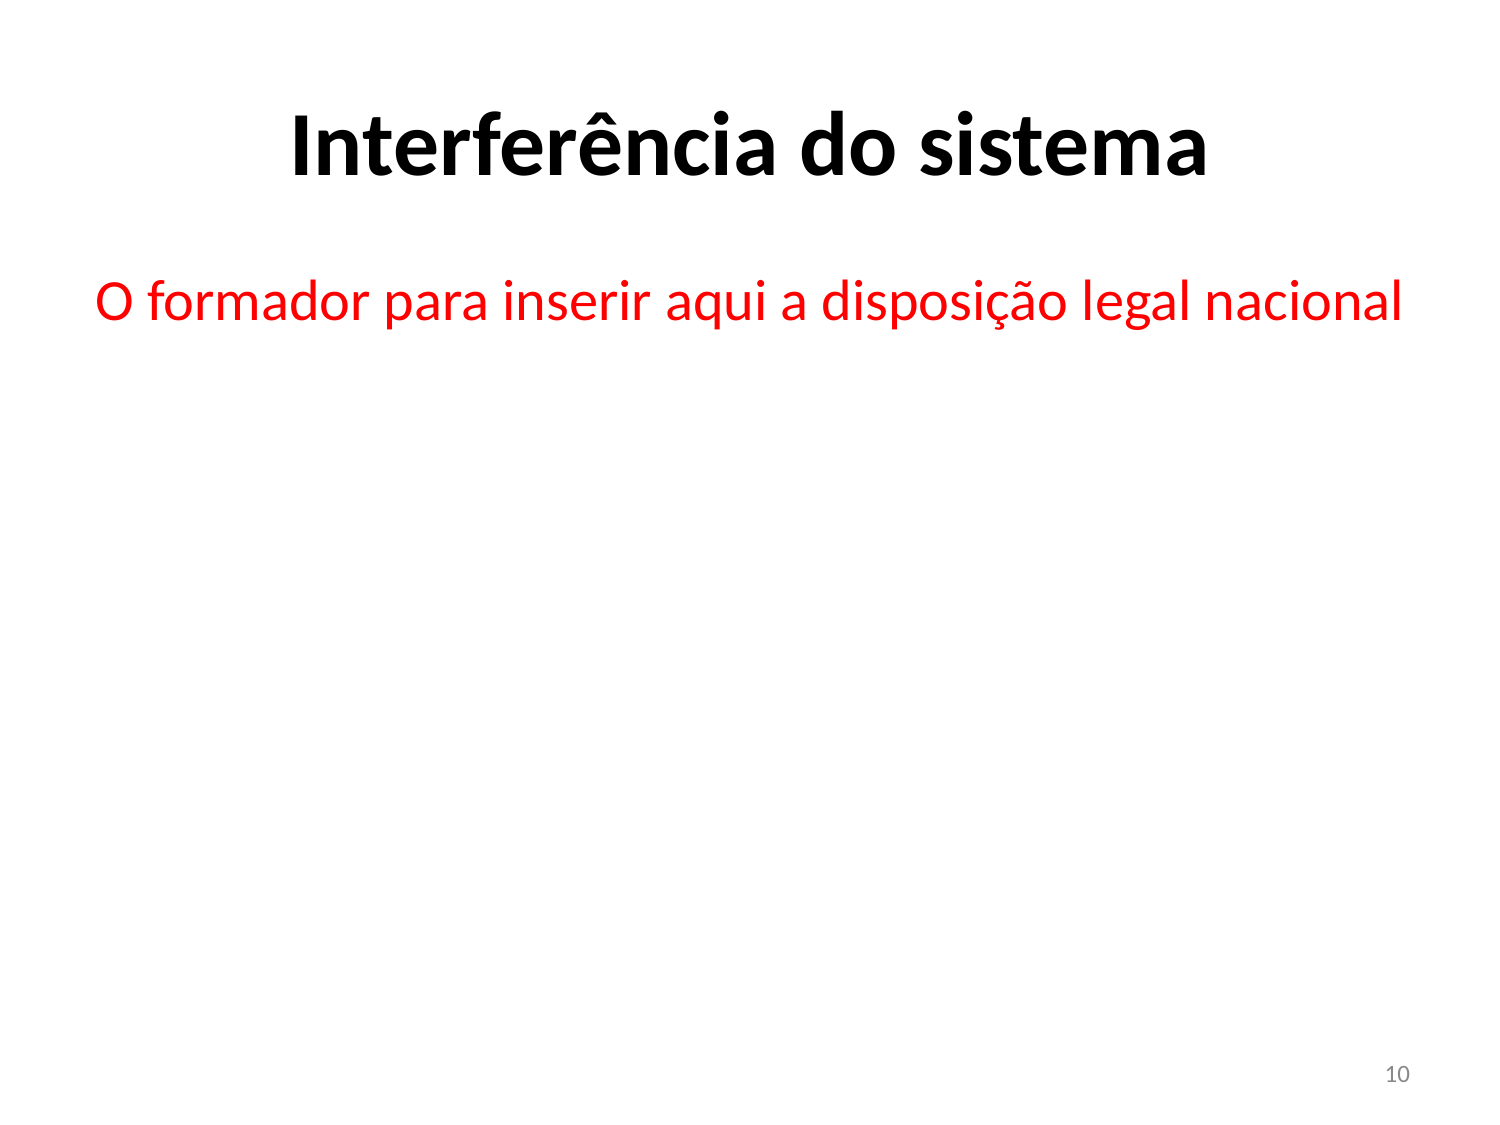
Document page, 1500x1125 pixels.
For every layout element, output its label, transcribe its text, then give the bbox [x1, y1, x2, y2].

title Interferência do sistema [75, 45, 1425, 233]
list O formador para inserir aqui a disposição legal nacional [75, 262, 1425, 1005]
slide_number 10 [1074, 1042, 1425, 1103]
